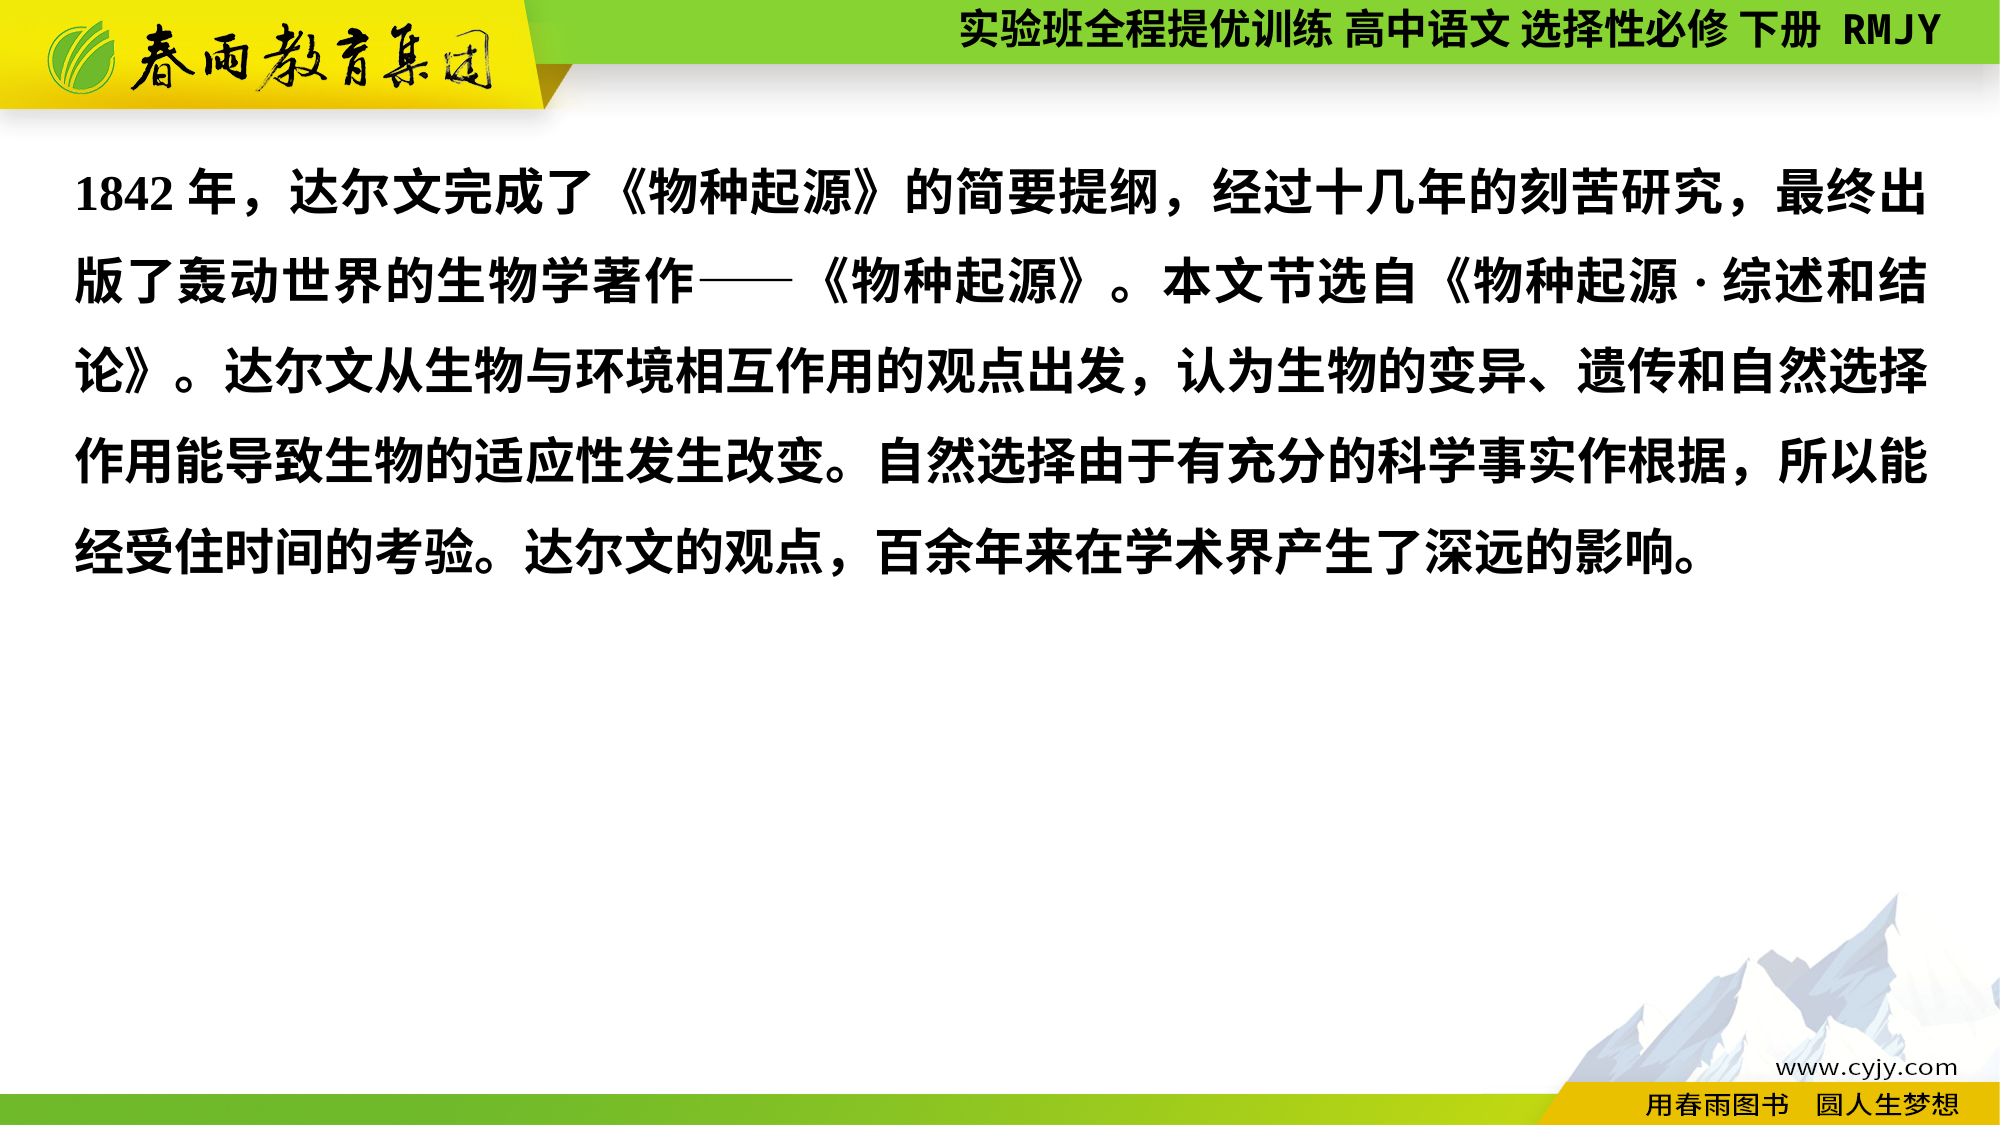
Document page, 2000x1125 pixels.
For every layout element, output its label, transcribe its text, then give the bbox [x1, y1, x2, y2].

list 1842年，达尔文完成了《物种起源》的简要提纲，经过十几年的刻苦研究，最终出版了轰动世界的生物学著作——《物种起源》。本文节选自《物种起源·综述和结论》。达尔文从生物与环境相互作用的观点出发，认为生物的变异、遗传和自然选择作用能导致生物的适应性发生改变。自然选择由于有充分的科学事实作根据，所以能经受住时间的考验。达尔文的观点，百余年来在学术界产生了深远的影响。 [59, 122, 1944, 581]
picture [0, 0, 2000, 1125]
